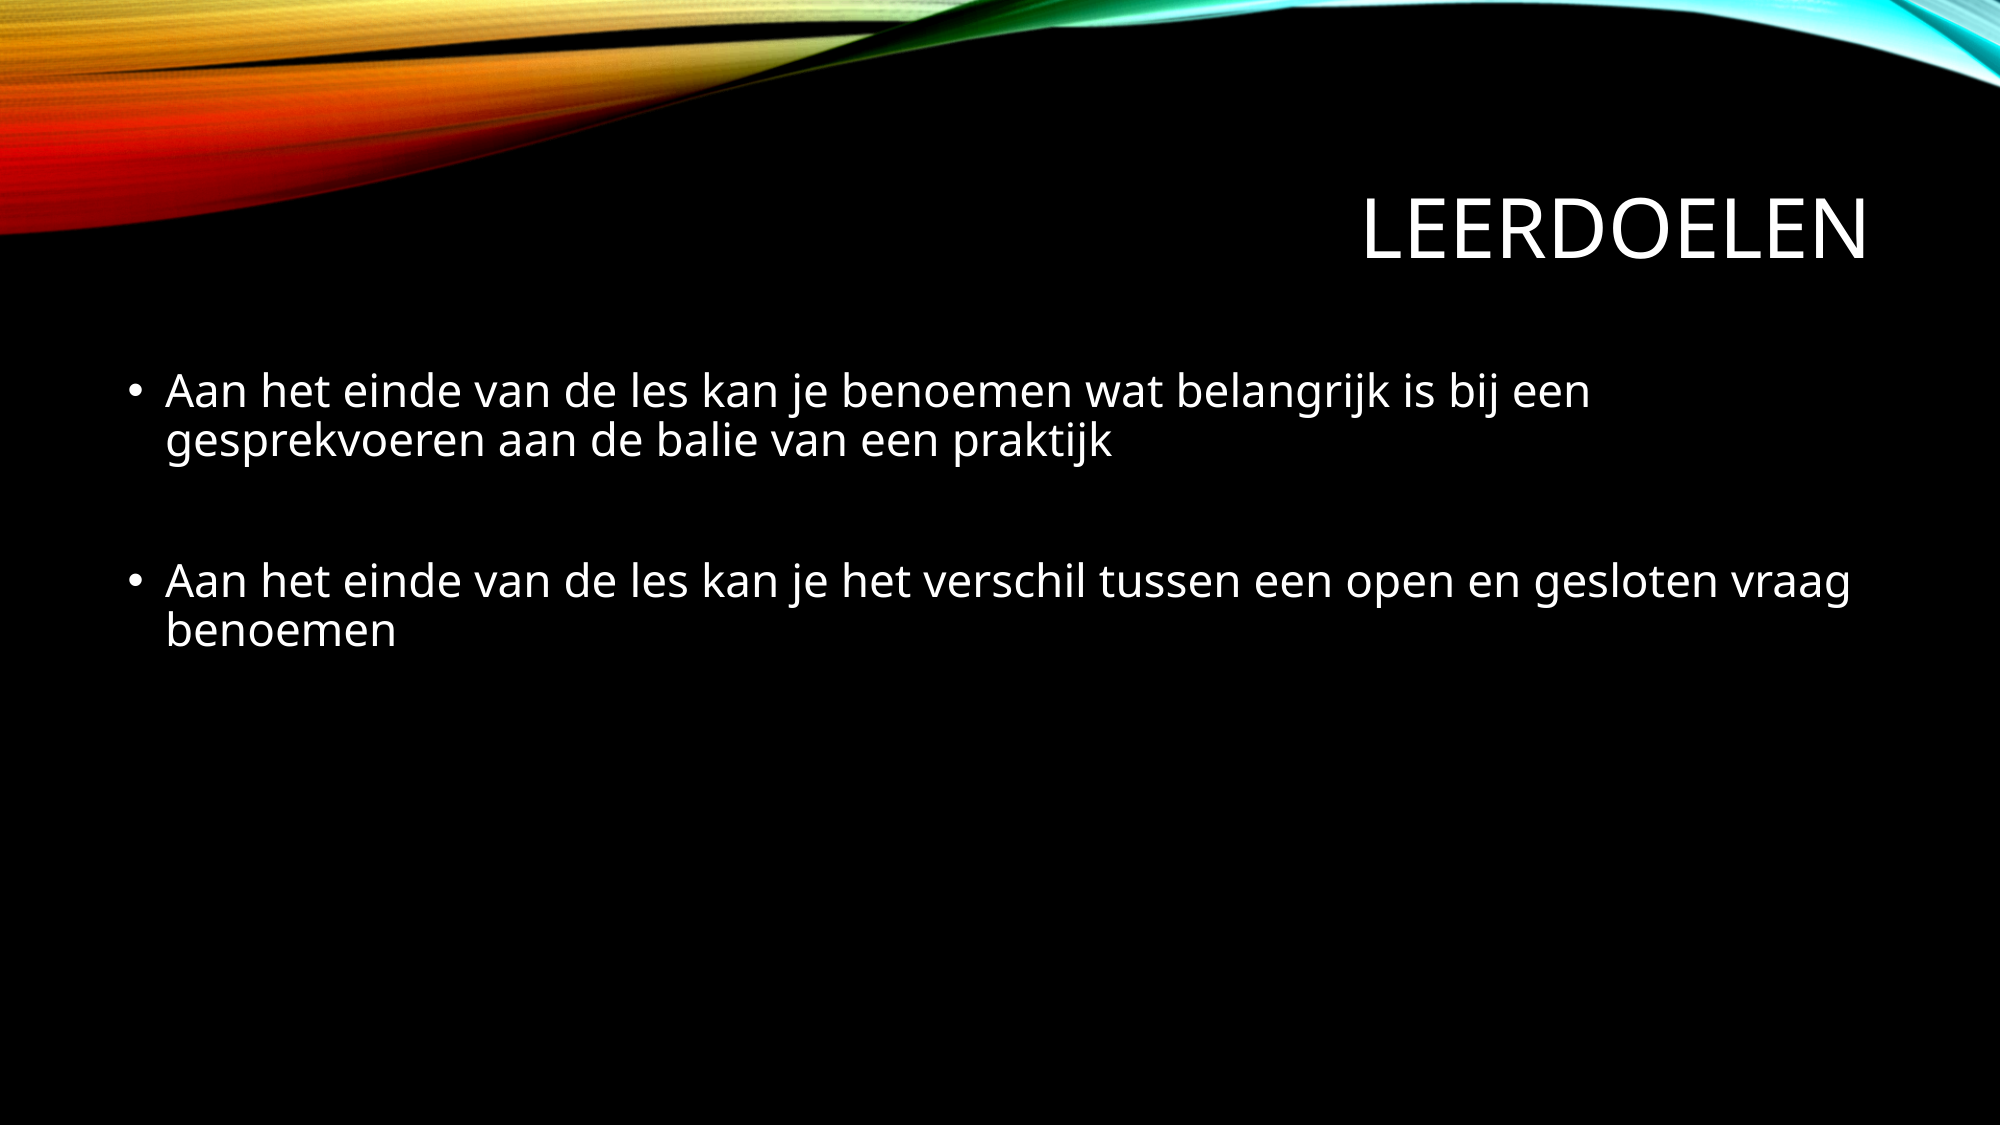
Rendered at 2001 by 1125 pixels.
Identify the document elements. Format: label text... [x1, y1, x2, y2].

list Aan het einde van de les kan je benoemen wat belangrijk is bij een gesprekvoeren aan de balie van een praktijk Aan het einde van de les kan je het verschil tussen een open en gesloten vraag benoemen [112, 360, 1888, 1021]
picture [0, 0, 2000, 237]
title Leerdoelen [474, 125, 1888, 338]
